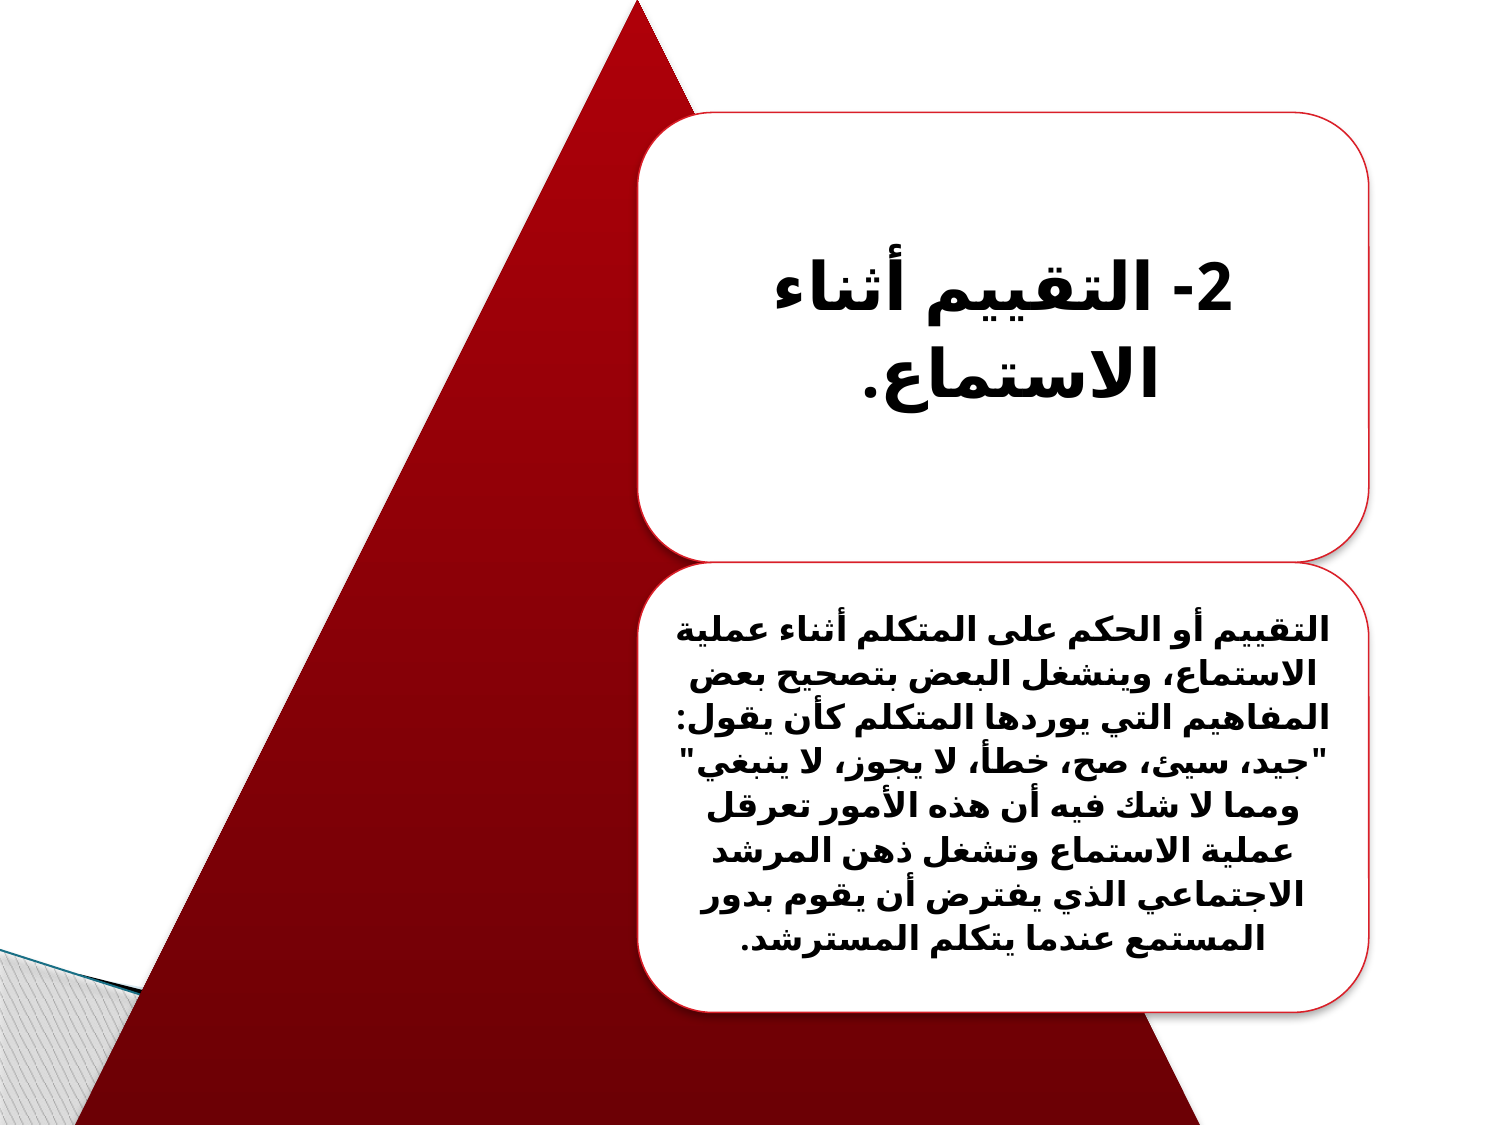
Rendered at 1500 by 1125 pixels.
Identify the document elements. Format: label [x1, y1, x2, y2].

list [74, 0, 1426, 1125]
